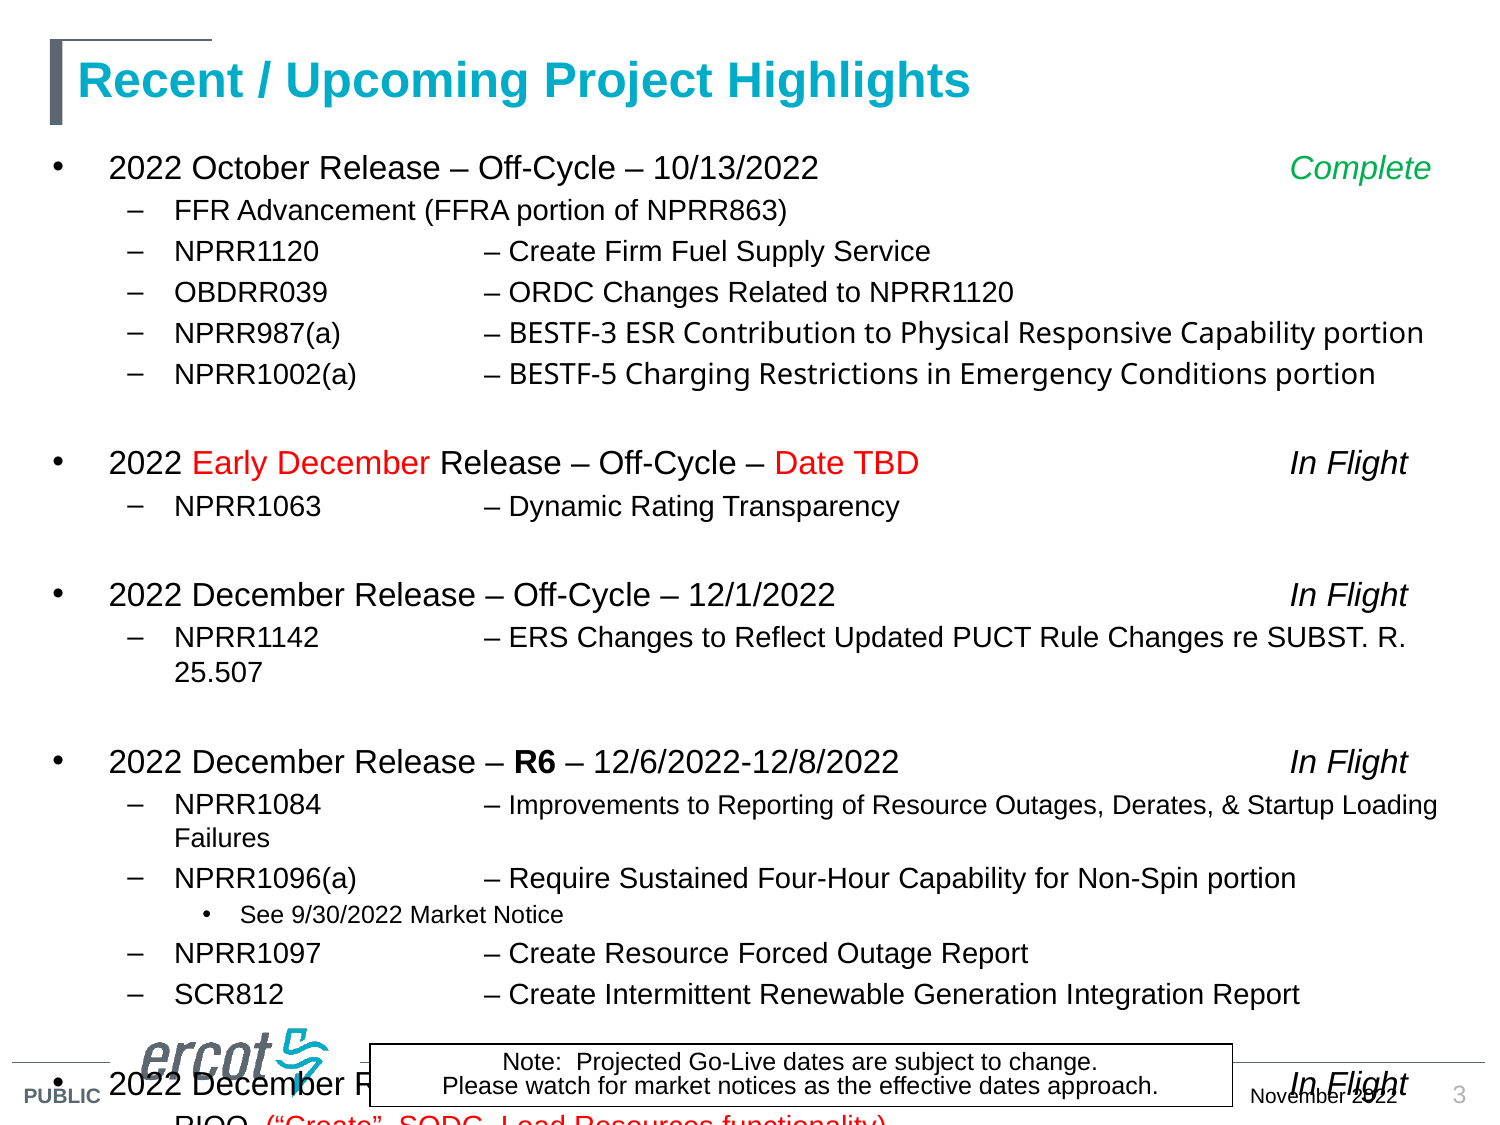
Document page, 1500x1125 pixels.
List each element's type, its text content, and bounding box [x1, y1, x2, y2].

slide_number 3 [1437, 1076, 1475, 1112]
list 2022 October Release – Off-Cycle – 10/13/2022 Complete FFR Advancement (FFRA portion of NPRR863) NPRR1120 – Create Firm Fuel Supply Service OBDRR039 – ORDC Changes Related to NPRR1120 NPRR987(a) – BESTF-3 ESR Contribution to Physical Responsive Capability portion NPRR1002(a) – BESTF-5 Charging Restrictions in Emergency Conditions portion 2022 Early December Release – Off-Cycle – Date TBD In Flight NPRR1063 – Dynamic Rating Transparency 2022 December Release – Off-Cycle – 12/1/2022 In Flight NPRR1142 – ERS Changes to Reflect Updated PUCT Rule Changes re SUBST. R. 25.507 2022 December Release – R6 – 12/6/2022-12/8/2022 In Flight NPRR1084 – Improvements to Reporting of Resource Outages, Derates, & Startup Loading Failures NPRR1096(a) – Require Sustained Four-Hour Capability for Non-Spin portion See 9/30/2022 Market Notice NPRR1097 – Create Resource Forced Outage Report SCR812 – Create Intermittent Renewable Generation Integration Report 2022 December Release – Off-Cycle – 12/9/2022 In Flight RIOO (“Create”, SODG, Load Resources functionality) [37, 138, 1463, 1013]
title Recent / Upcoming Project Highlights [62, 39, 1038, 118]
picture [137, 1024, 332, 1100]
text_box Note: Projected Go-Live dates are subject to change. Please watch for market notices as the effective dates approach. [369, 1043, 1233, 1107]
